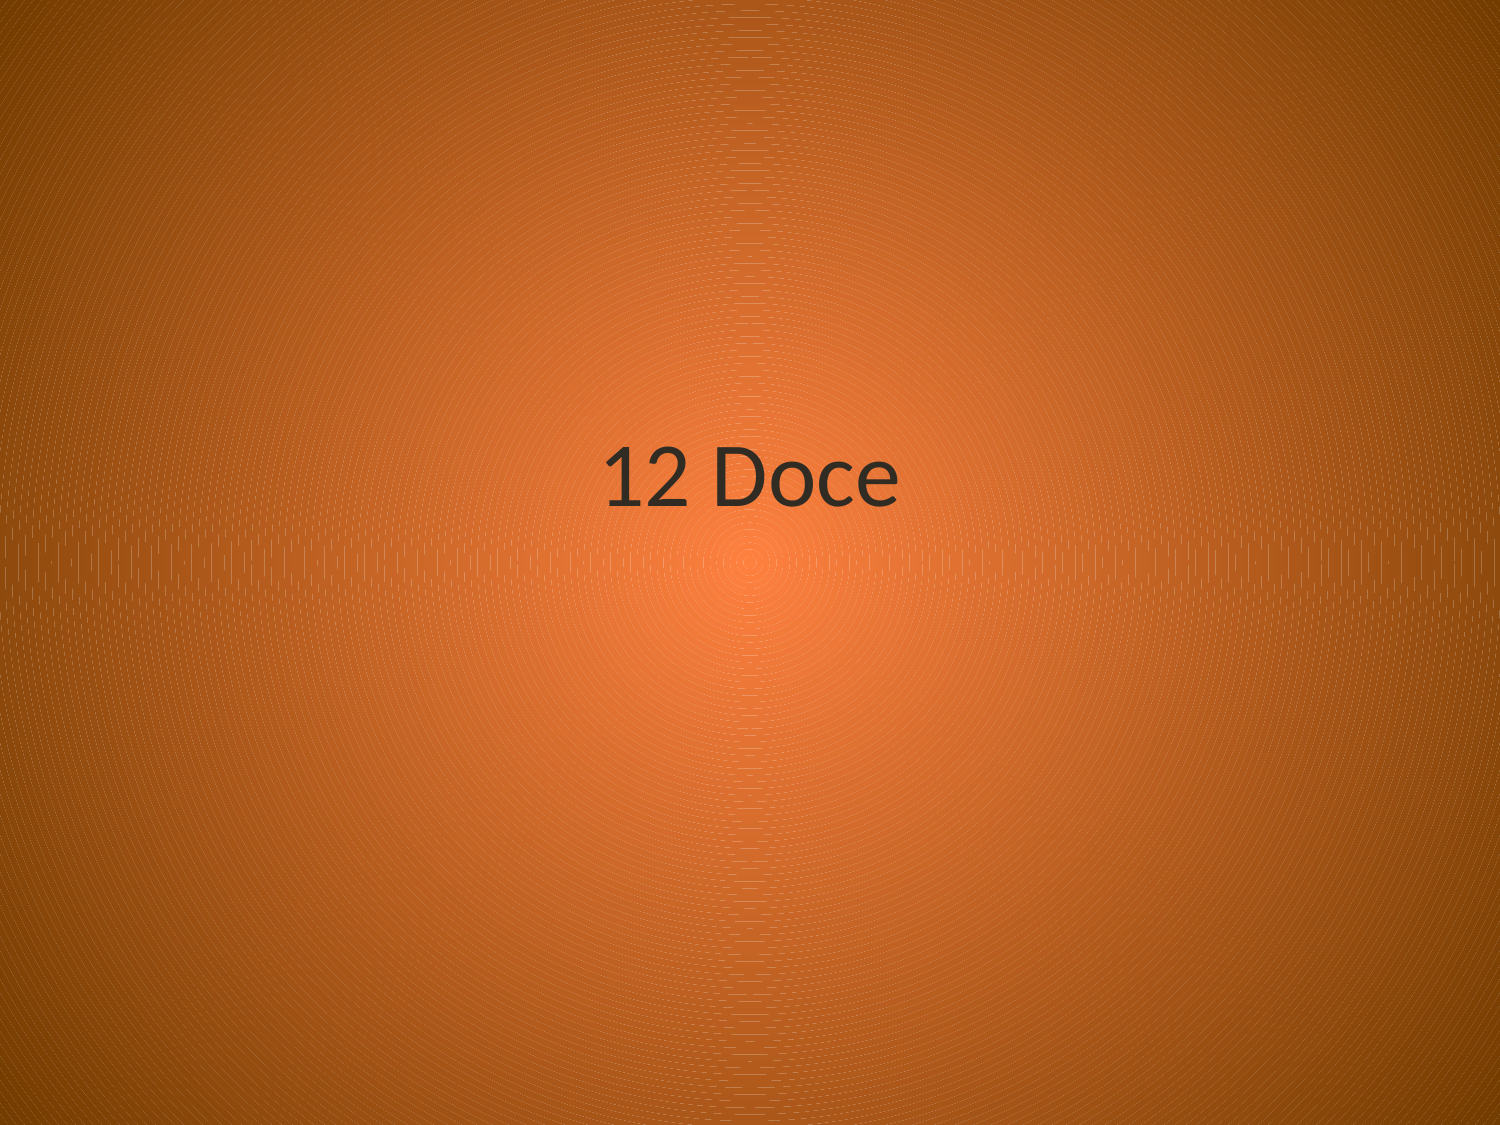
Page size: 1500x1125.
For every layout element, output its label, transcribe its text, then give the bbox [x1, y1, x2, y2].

title 12 Doce [112, 349, 1388, 591]
